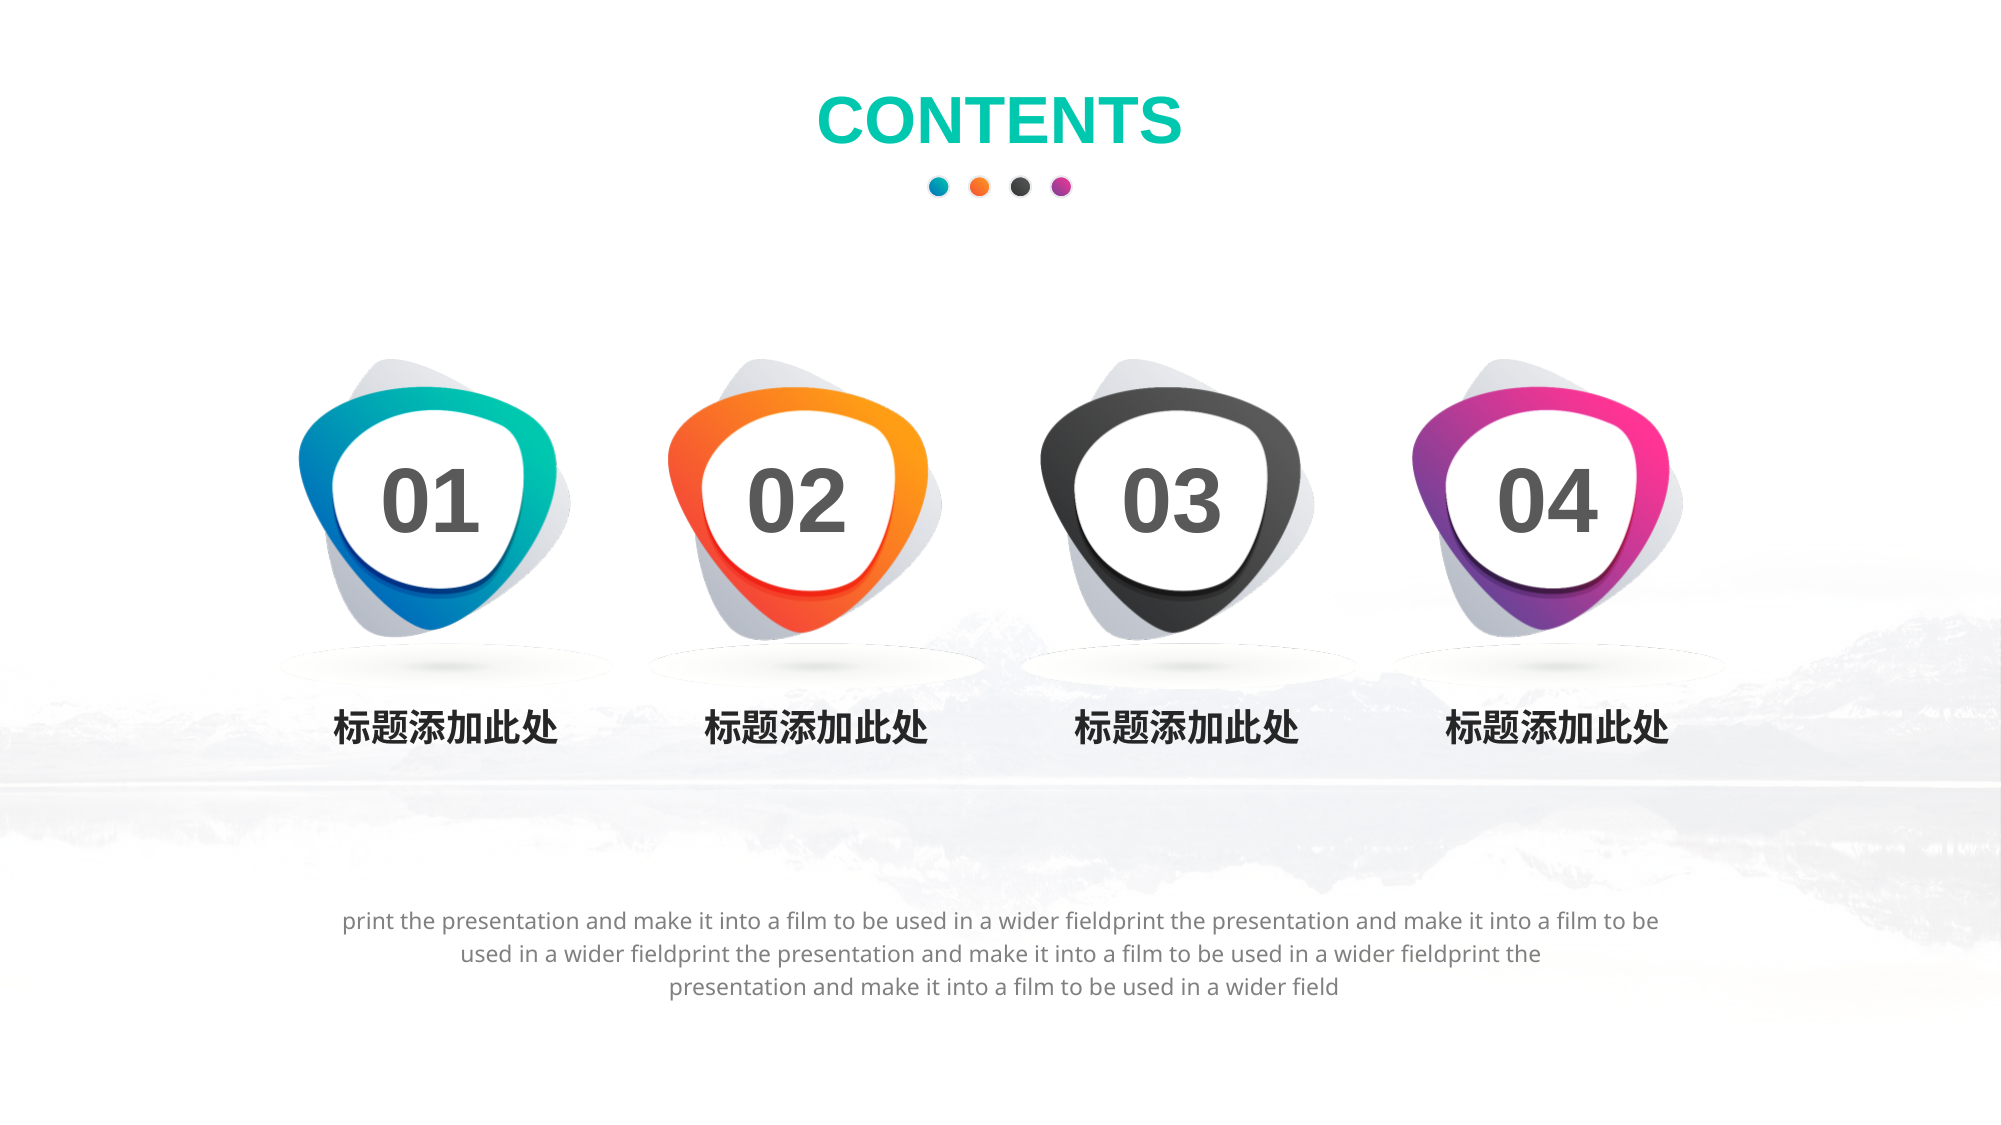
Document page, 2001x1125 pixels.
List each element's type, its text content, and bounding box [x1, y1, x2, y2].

text_box 标题添加此处 [1413, 696, 1703, 757]
picture [1021, 359, 1357, 689]
text_box 标题添加此处 [1042, 696, 1332, 757]
text_box CONTENTS [801, 69, 1199, 165]
text_box 标题添加此处 [672, 696, 962, 757]
picture [649, 359, 985, 689]
picture [280, 359, 613, 689]
text_box 标题添加此处 [301, 696, 592, 757]
picture [1393, 359, 1725, 689]
text_box print the presentation and make it into a film to be used in a wider fieldprint the presentation and make it into a film to be used in a wider fieldprint the presentation and make it into a film to be used in a wider fieldprint the presentation and make it into a film to be used in a wider field [313, 893, 1690, 1008]
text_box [927, 176, 1073, 198]
